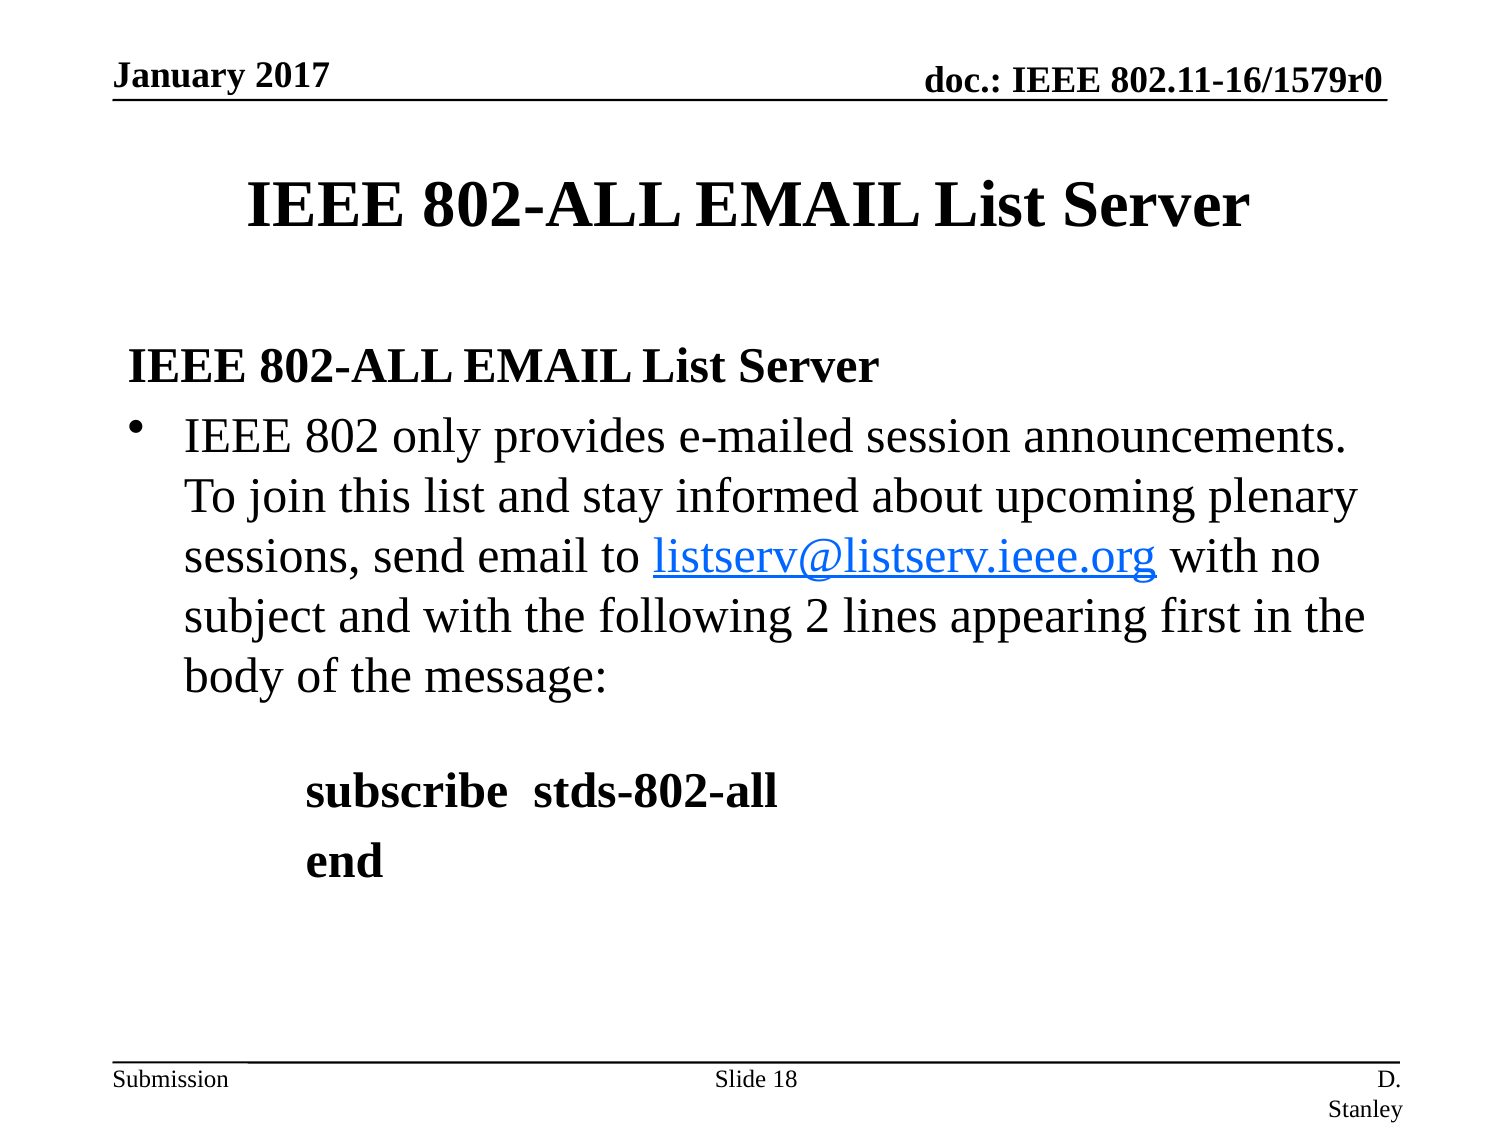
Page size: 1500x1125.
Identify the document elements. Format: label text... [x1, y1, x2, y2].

list IEEE 802-ALL EMAIL List Server IEEE 802 only provides e-mailed session announcements. To join this list and stay informed about upcoming plenary sessions, send email to listserv@listserv.ieee.org with no subject and with the following 2 lines appearing first in the body of the message: subscribe stds-802-all end [112, 324, 1388, 1038]
footer D. Stanley, HP Enterprise [1324, 1061, 1402, 1093]
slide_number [112, 49, 401, 96]
title IEEE 802-ALL EMAIL List Server [112, 112, 1388, 288]
slide_number Slide 18 [712, 1061, 800, 1093]
